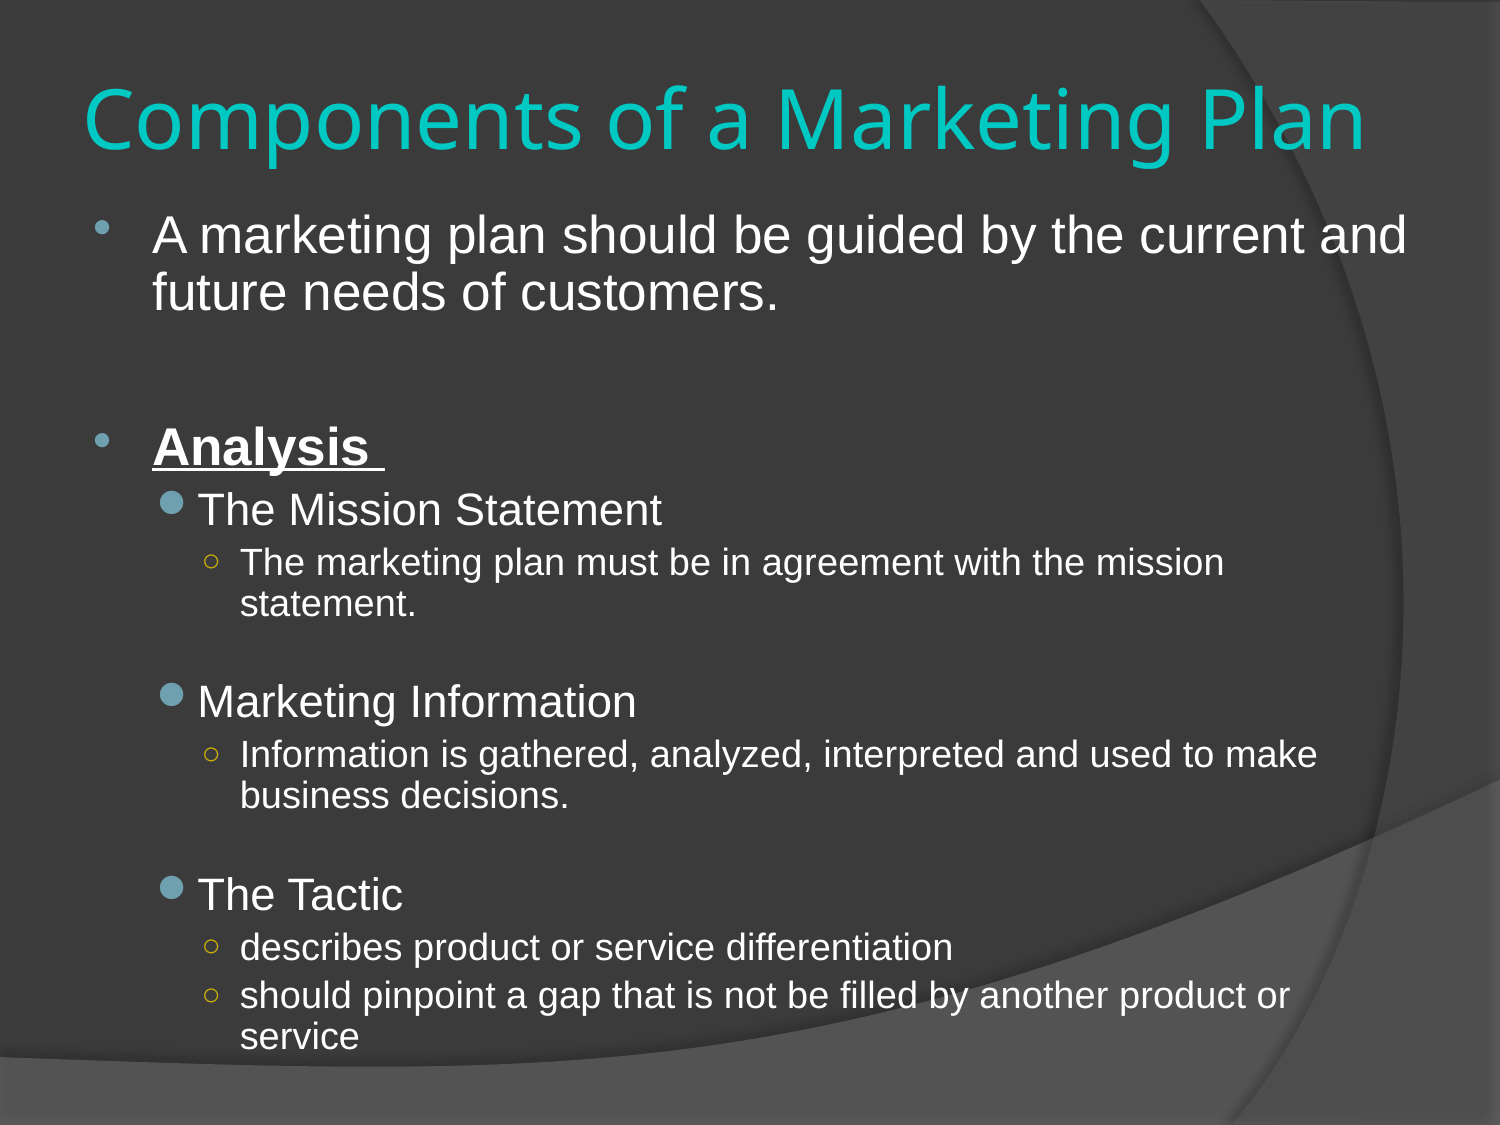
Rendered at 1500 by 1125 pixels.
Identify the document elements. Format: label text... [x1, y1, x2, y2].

title Components of a Marketing Plan [75, 45, 1425, 188]
list A marketing plan should be guided by the current and future needs of customers. Analysis The Mission Statement The marketing plan must be in agreement with the mission statement. Marketing Information Information is gathered, analyzed, interpreted and used to make business decisions. The Tactic describes product or service differentiation should pinpoint a gap that is not be filled by another product or service [75, 200, 1425, 1075]
